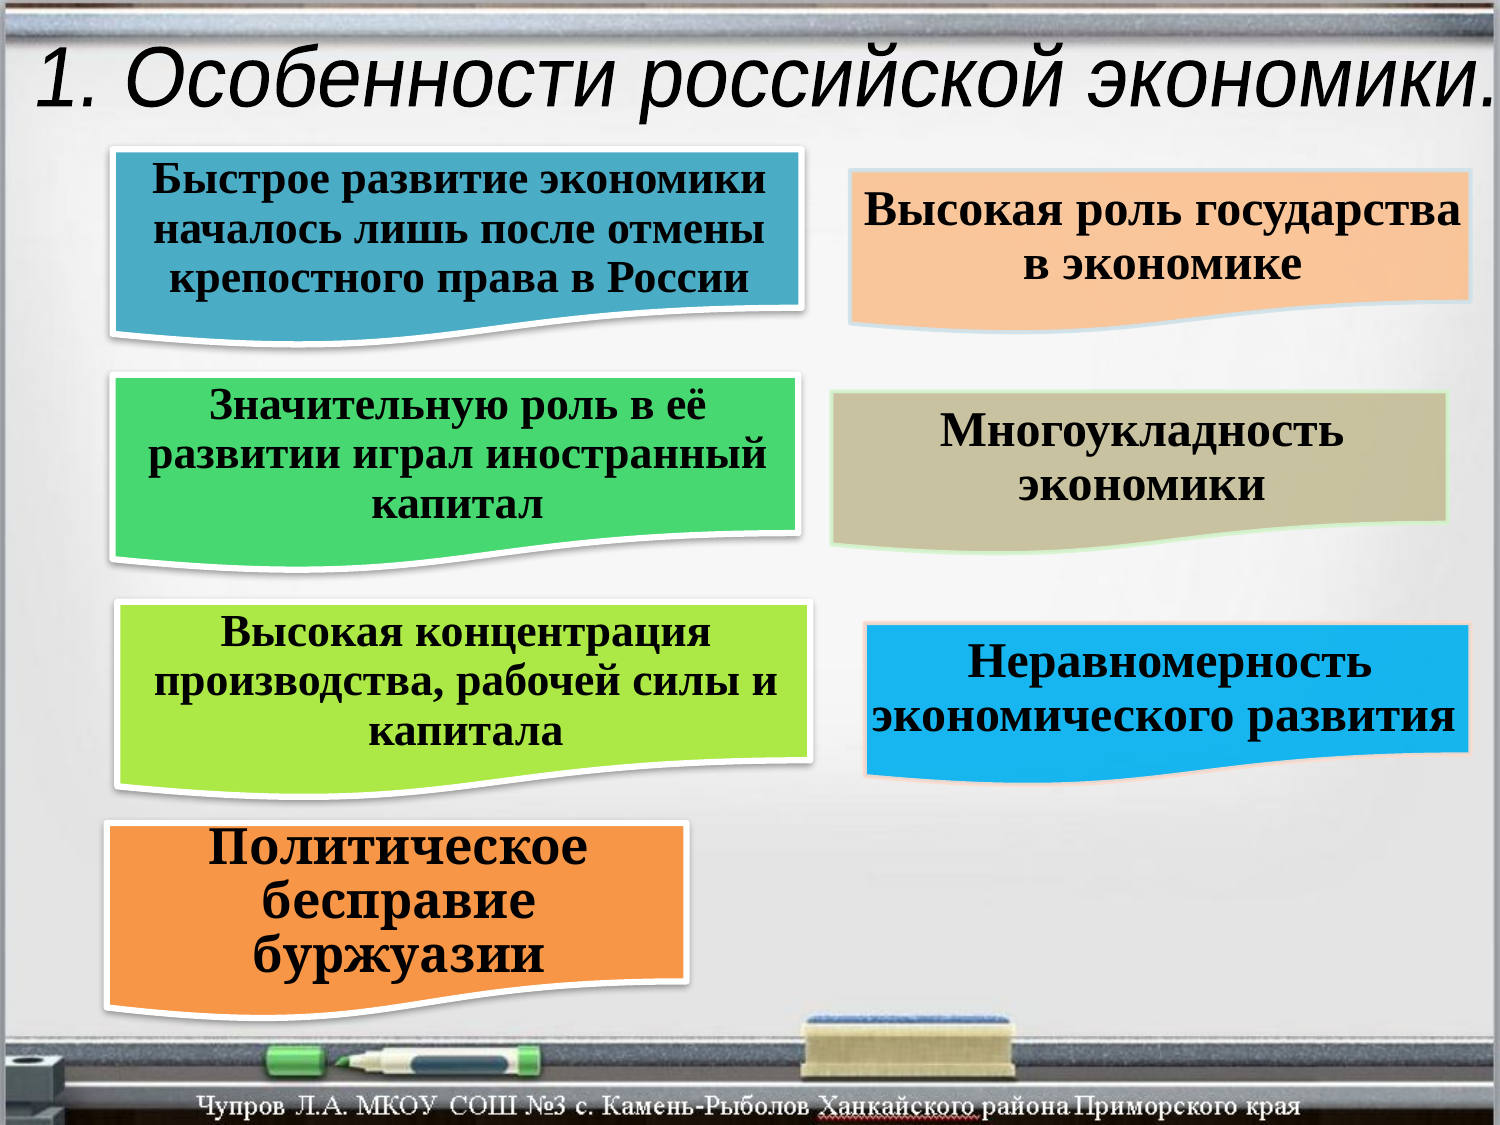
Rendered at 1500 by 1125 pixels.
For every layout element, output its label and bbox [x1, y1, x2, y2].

text_box [0, 148, 1471, 1024]
picture [0, 0, 1500, 1125]
